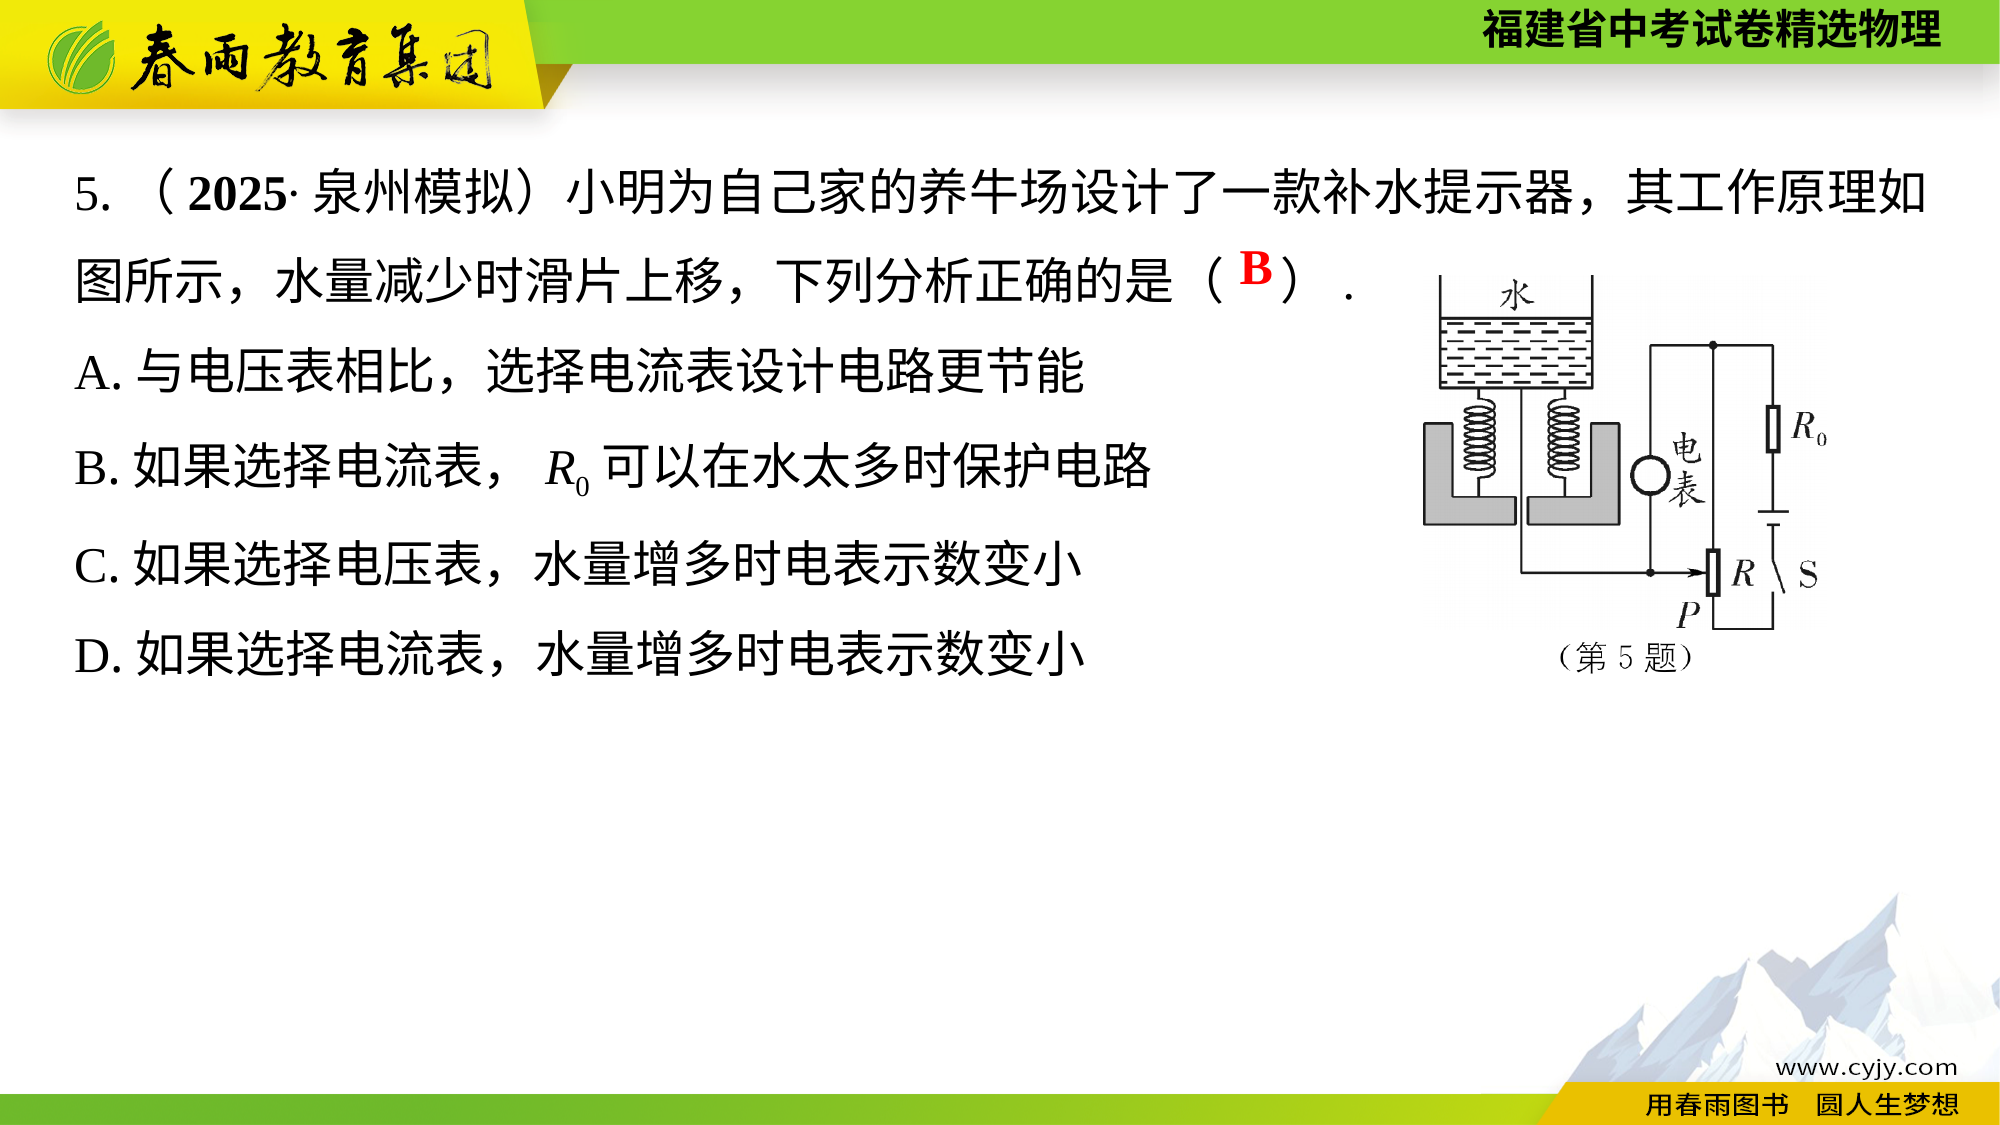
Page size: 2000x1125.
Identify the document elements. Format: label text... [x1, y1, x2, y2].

text_box B [1224, 227, 1288, 302]
list 5.（2025∙泉州模拟）小明为自己家的养牛场设计了一款补水提示器，其工作原理如图所示，水量减少时滑片上移，下列分析正确的是（ ）. A.与电压表相比，选择电流表设计电路更节能 B.如果选择电流表，R0可以在水太多时保护电路 C.如果选择电压表，水量增多时电表示数变小 D.如果选择电流表，水量增多时电表示数变小 [59, 122, 1944, 683]
picture [0, 0, 2000, 1125]
